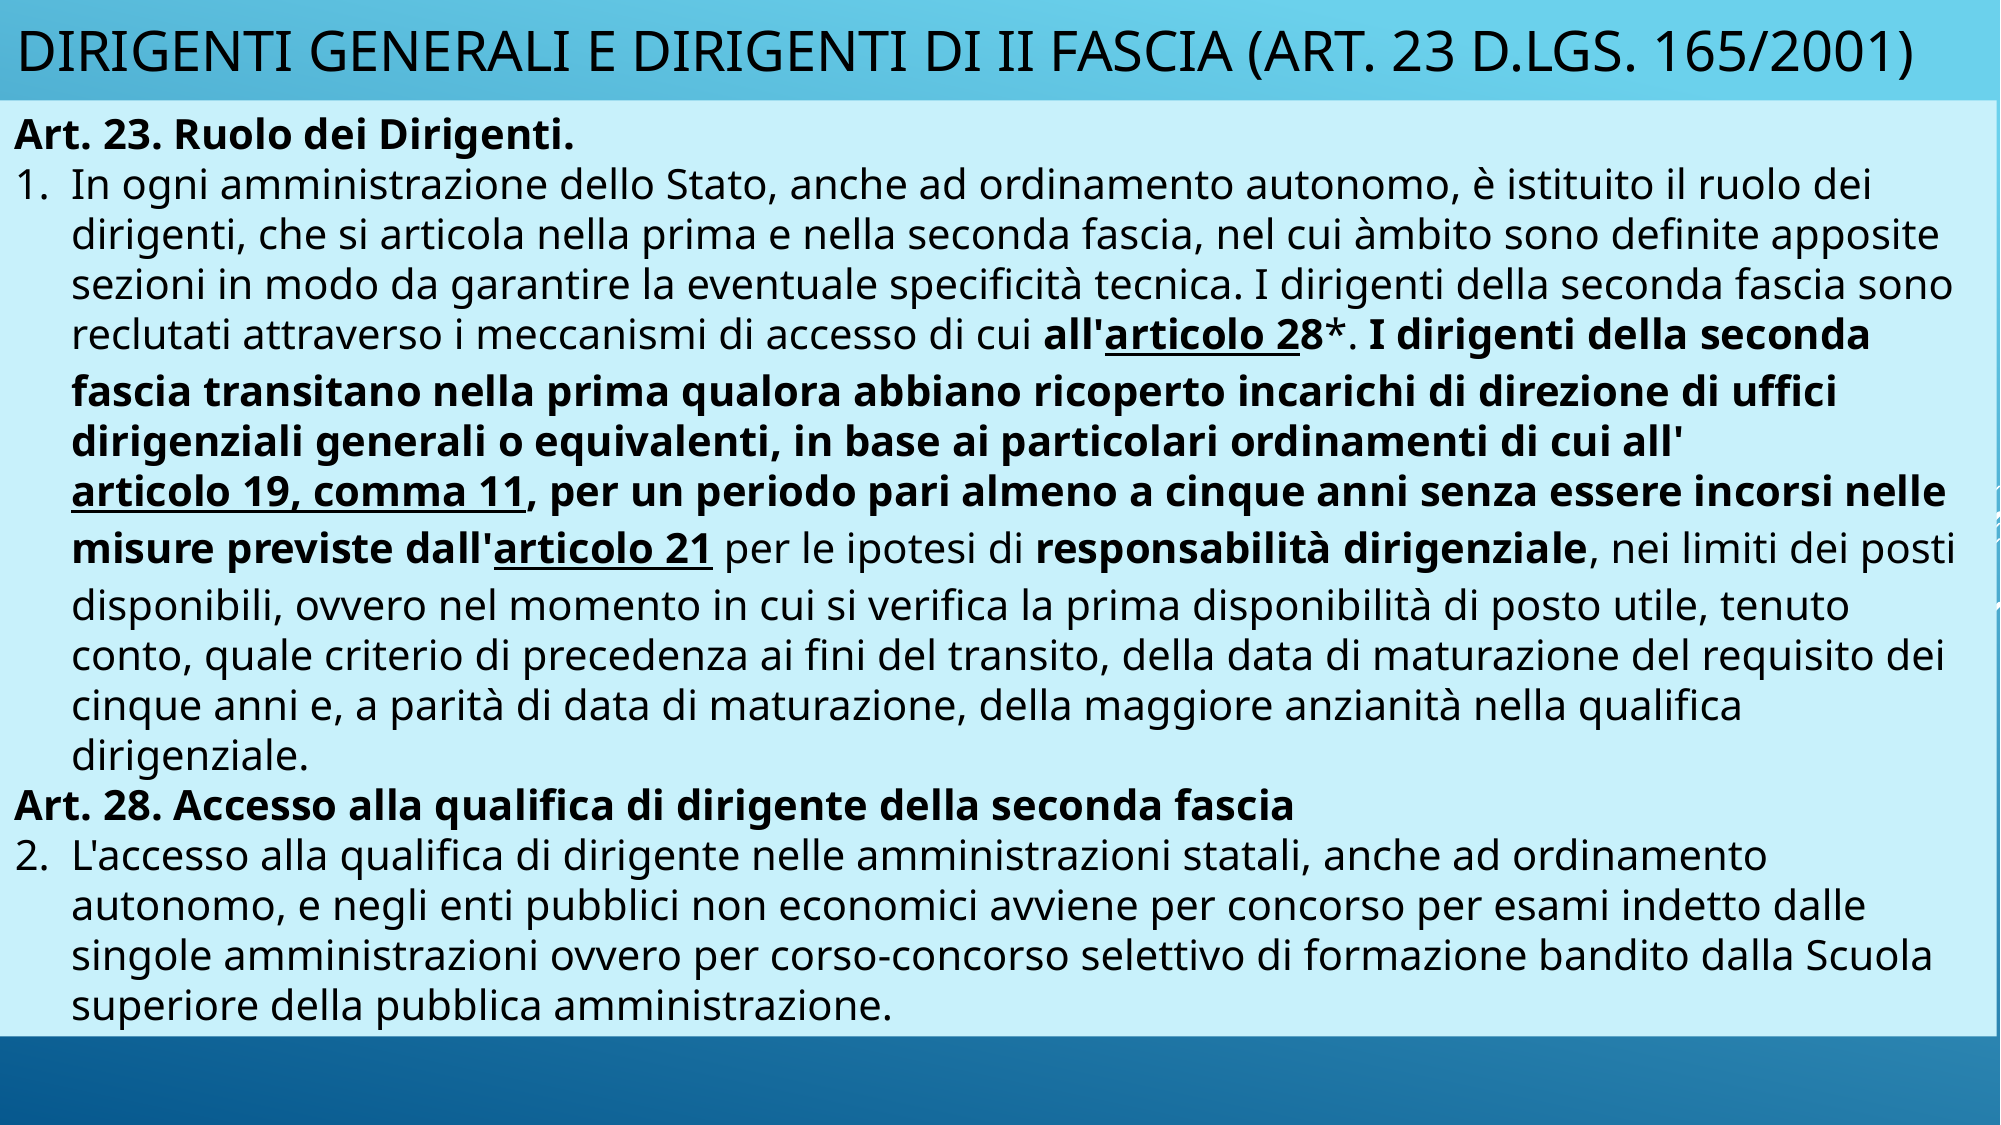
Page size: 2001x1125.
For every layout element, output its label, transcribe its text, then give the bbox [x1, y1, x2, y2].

title DIRIGENTI GENERALI E DIRIGENTI DI II FASCIA (art. 23 d.lgs. 165/2001) [1, 0, 1999, 100]
text_box Art. 23. Ruolo dei Dirigenti. In ogni amministrazione dello Stato, anche ad ordinamento autonomo, è istituito il ruolo dei dirigenti, che si articola nella prima e nella seconda fascia, nel cui àmbito sono definite apposite sezioni in modo da garantire la eventuale specificità tecnica. I dirigenti della seconda fascia sono reclutati attraverso i meccanismi di accesso di cui all'articolo 28*. I dirigenti della seconda fascia transitano nella prima qualora abbiano ricoperto incarichi di direzione di uffici dirigenziali generali o equivalenti, in base ai particolari ordinamenti di cui all'articolo 19, comma 11, per un periodo pari almeno a cinque anni senza essere incorsi nelle misure previste dall'articolo 21 per le ipotesi di responsabilità dirigenziale, nei limiti dei posti disponibili, ovvero nel momento in cui si verifica la prima disponibilità di posto utile, tenuto conto, quale criterio di precedenza ai fini del transito, della data di maturazione del requisito dei cinque anni e, a parità di data di maturazione, della maggiore anzianità nella qualifica dirigenziale. Art. 28. Accesso alla qualifica di dirigente della seconda fascia L'accesso alla qualifica di dirigente nelle amministrazioni statali, anche ad ordinamento autonomo, e negli enti pubblici non economici avviene per concorso per esami indetto dalle singole amministrazioni ovvero per corso-concorso selettivo di formazione bandito dalla Scuola superiore della pubblica amministrazione. [0, 100, 1997, 1037]
